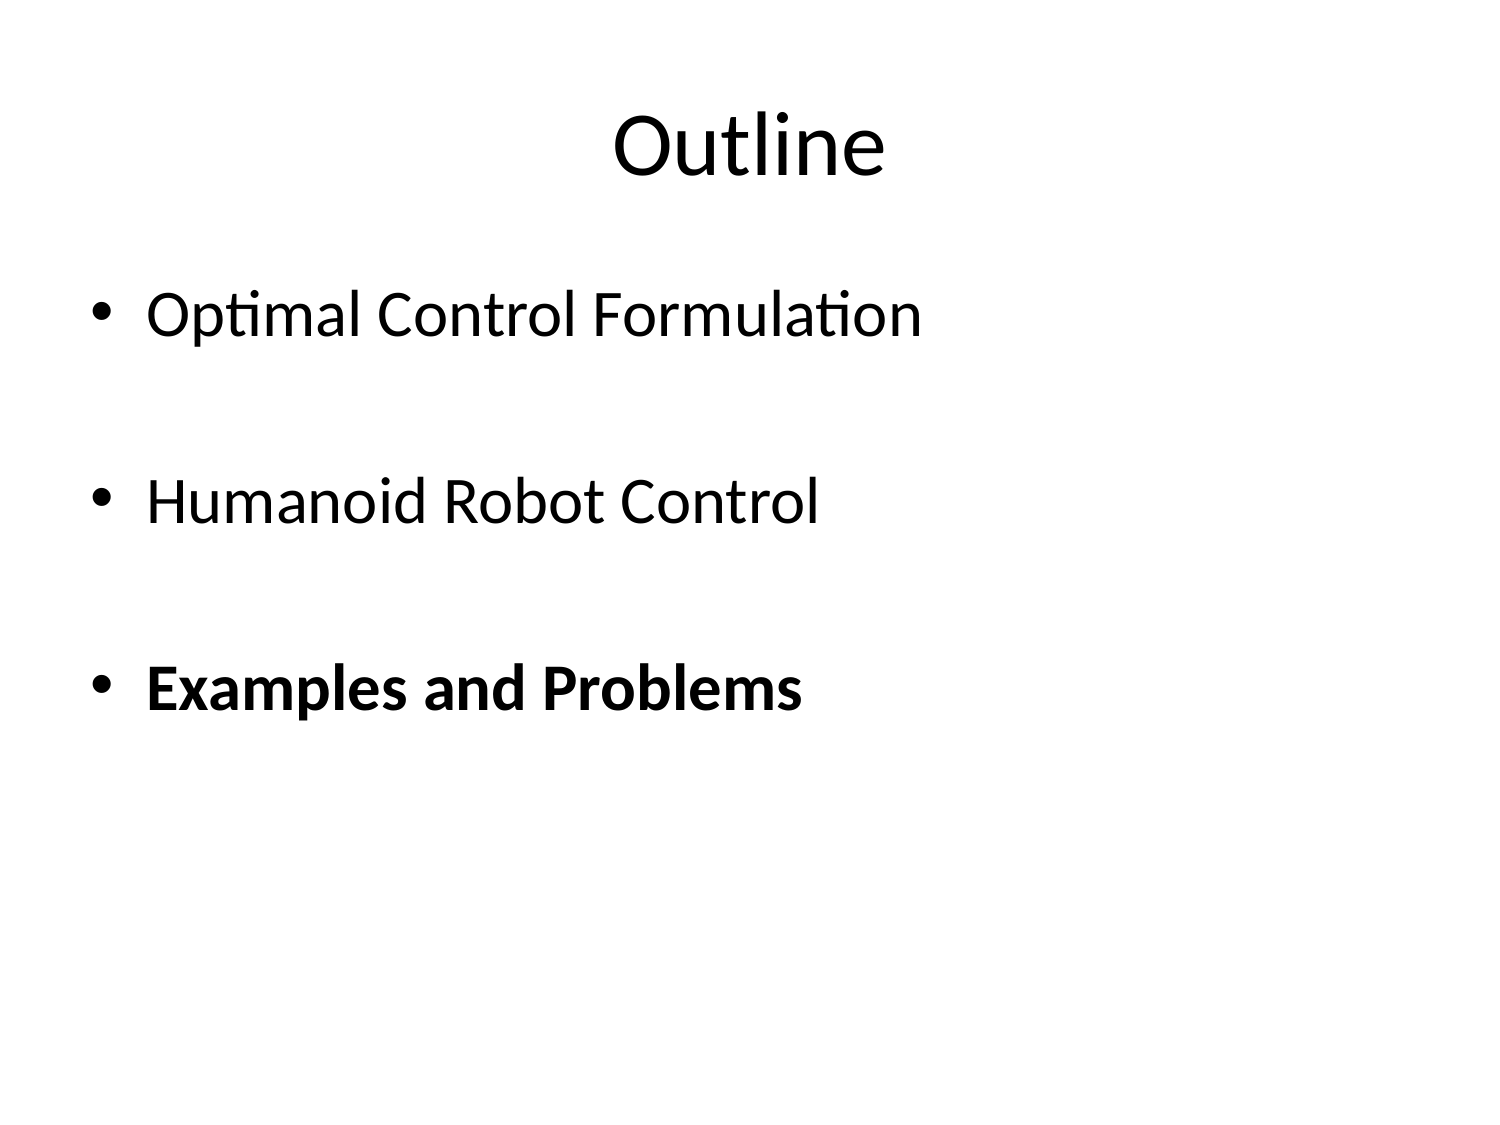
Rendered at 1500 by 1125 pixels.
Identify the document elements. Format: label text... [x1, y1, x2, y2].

title Outline [75, 45, 1425, 233]
list Optimal Control Formulation Humanoid Robot Control Examples and Problems [75, 262, 1425, 1005]
